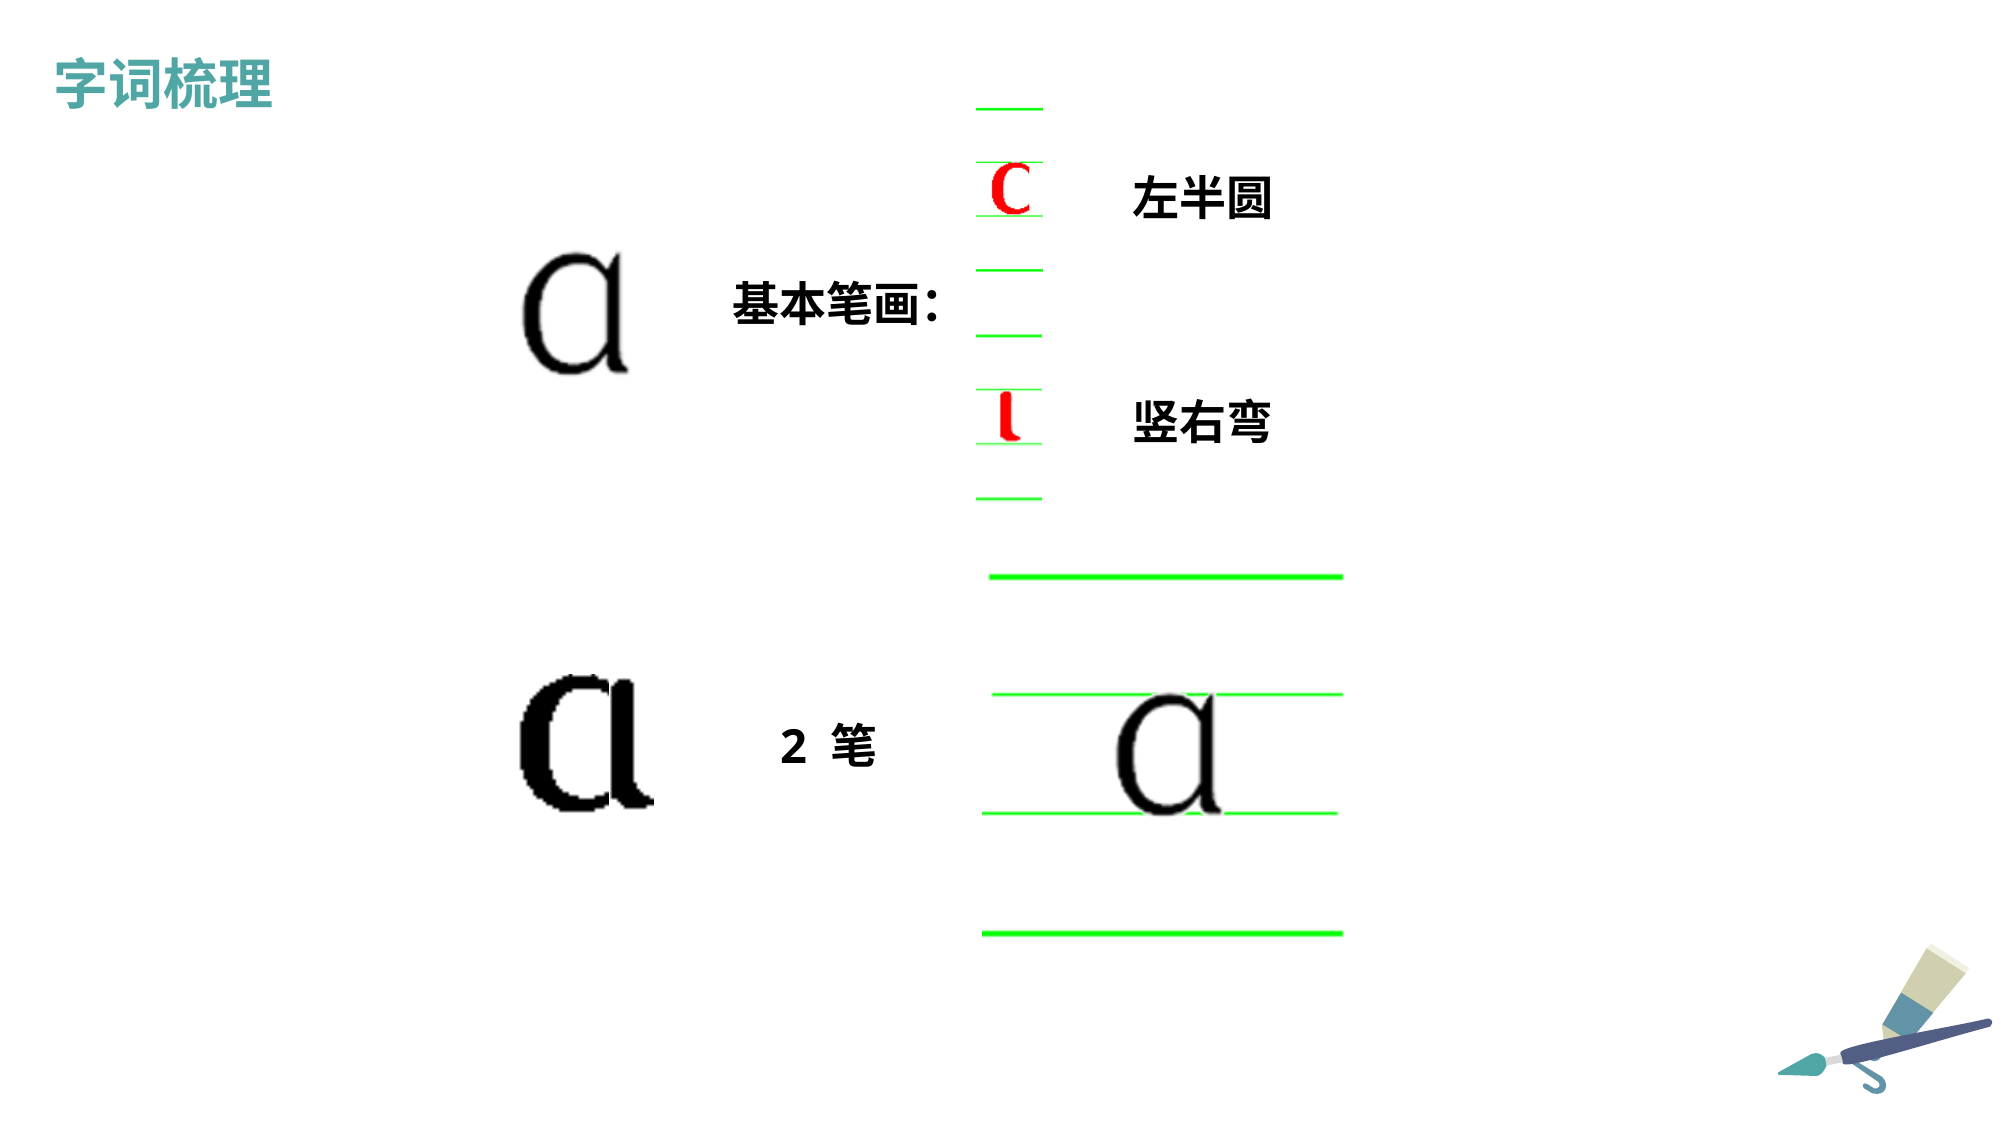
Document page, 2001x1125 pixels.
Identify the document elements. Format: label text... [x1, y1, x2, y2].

text_box 左半圆 [1117, 161, 1624, 233]
text_box 竖右弯 [1117, 384, 1330, 456]
picture [982, 559, 1352, 948]
text_box 字词梳理 [38, 42, 289, 124]
text_box 基本笔画： [717, 266, 1142, 339]
picture [460, 204, 716, 420]
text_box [1811, 945, 1974, 1125]
picture [976, 325, 1042, 514]
picture [976, 102, 1043, 279]
text_box 2 笔 [765, 709, 982, 781]
picture [515, 674, 655, 816]
